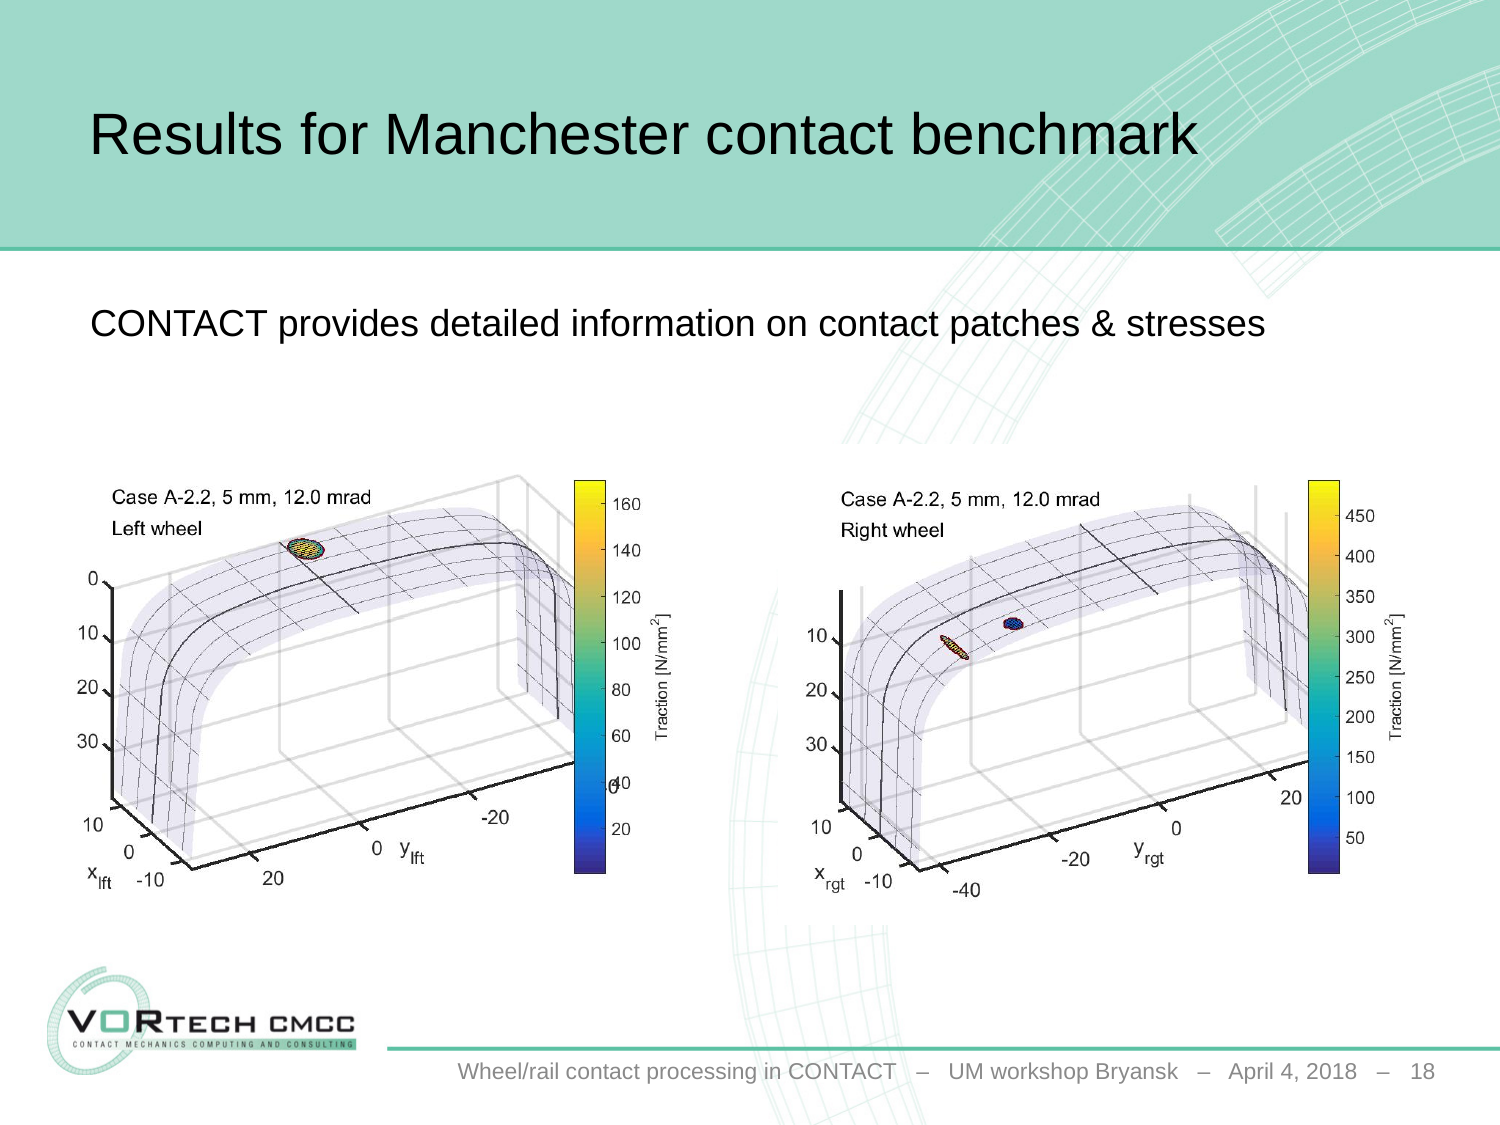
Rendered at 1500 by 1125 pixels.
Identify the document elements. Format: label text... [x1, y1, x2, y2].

picture [0, 0, 1500, 1125]
list CONTACT provides detailed information on contact patches & stresses [75, 291, 1341, 929]
title Results for Manchester contact benchmark [75, 37, 1425, 225]
